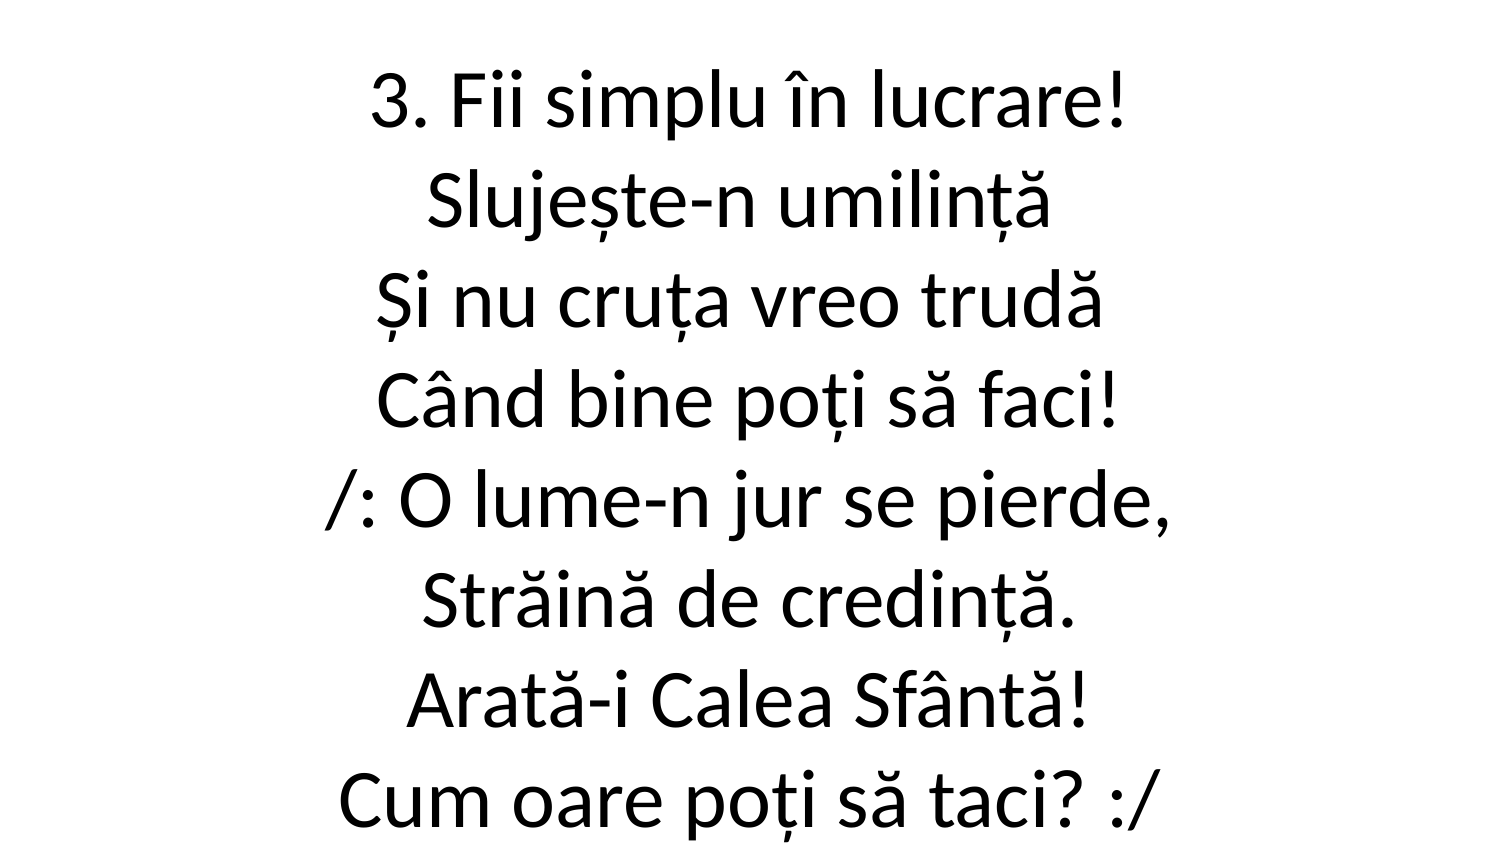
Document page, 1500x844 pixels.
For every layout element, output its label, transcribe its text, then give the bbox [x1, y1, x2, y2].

text_box 3. Fii simplu în lucrare! Slujește-n umilință Și nu cruța vreo trudă Când bine poți să faci! /: O lume-n jur se pierde, Străină de credință. Arată-i Calea Sfântă! Cum oare poți să taci? :/ [310, 0, 1189, 844]
